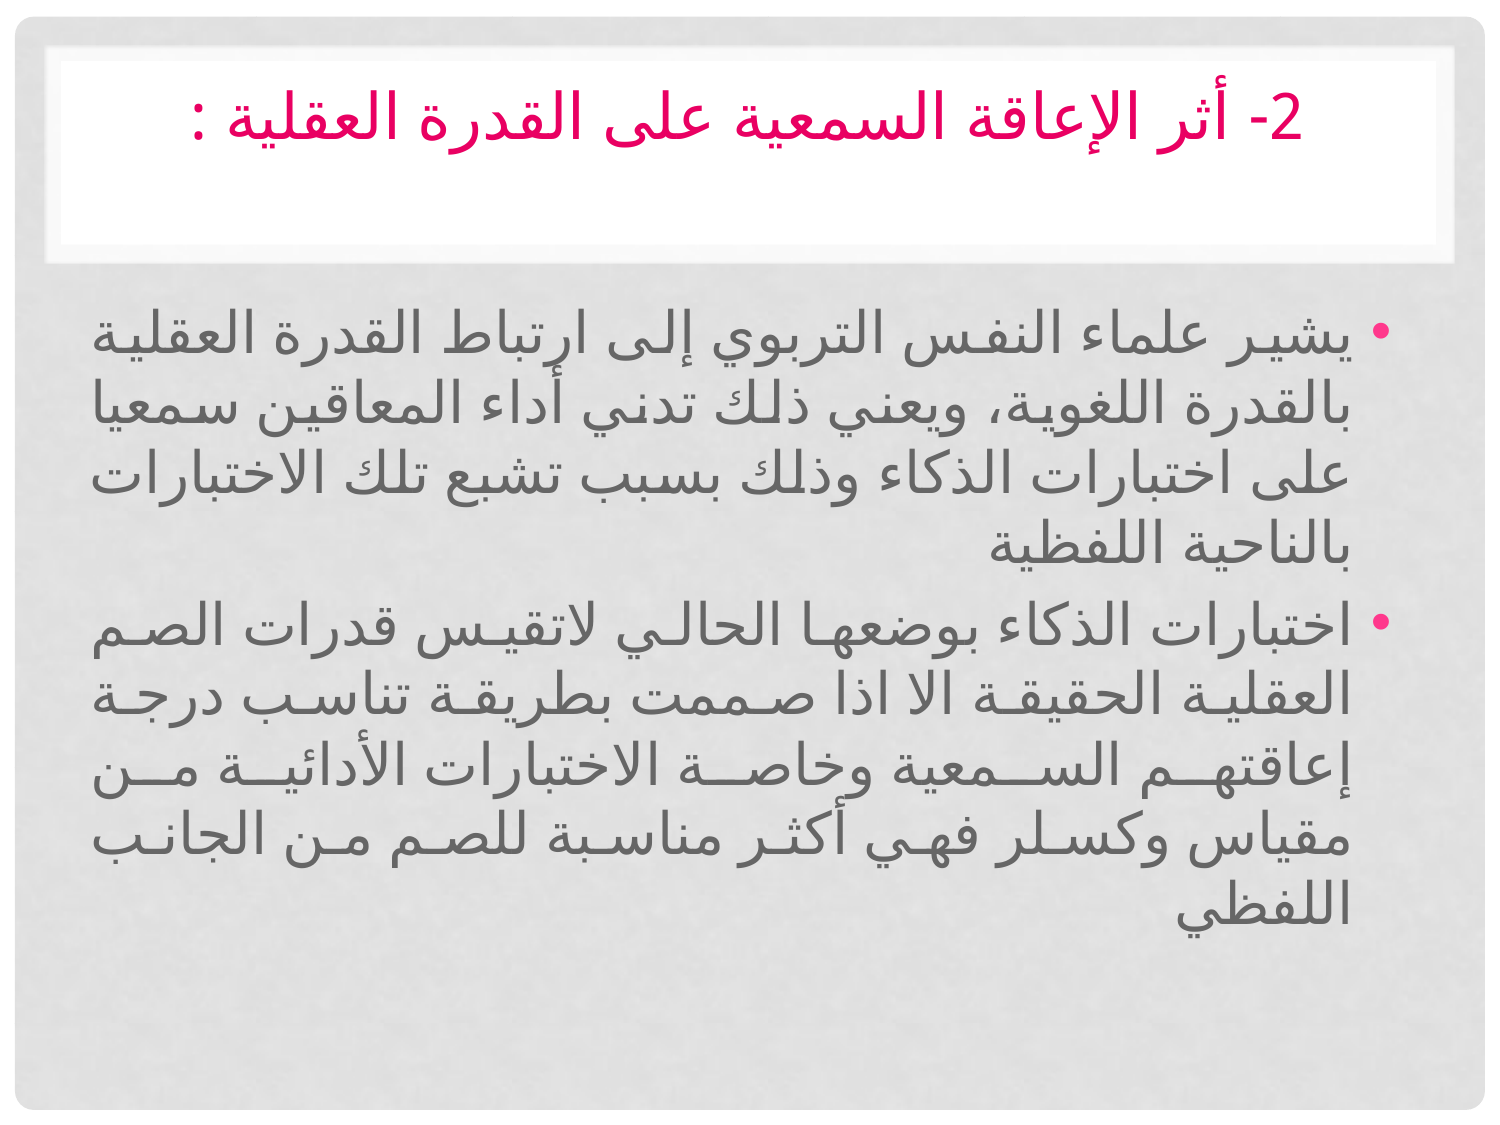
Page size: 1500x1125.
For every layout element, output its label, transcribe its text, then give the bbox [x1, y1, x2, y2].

list يشير علماء النفس التربوي إلى ارتباط القدرة العقلية بالقدرة اللغوية، ويعني ذلك تدني أداء المعاقين سمعيا على اختبارات الذكاء وذلك بسبب تشبع تلك الاختبارات بالناحية اللفظية اختبارات الذكاء بوضعها الحالي لاتقيس قدرات الصم العقلية الحقيقة الا اذا صممت بطريقة تناسب درجة إعاقتهم السمعية وخاصة الاختبارات الأدائية من مقياس وكسلر فهي أكثر مناسبة للصم من الجانب اللفظي [75, 287, 1425, 1005]
title 2- أثر الإعاقة السمعية على القدرة العقلية : [69, 66, 1425, 238]
